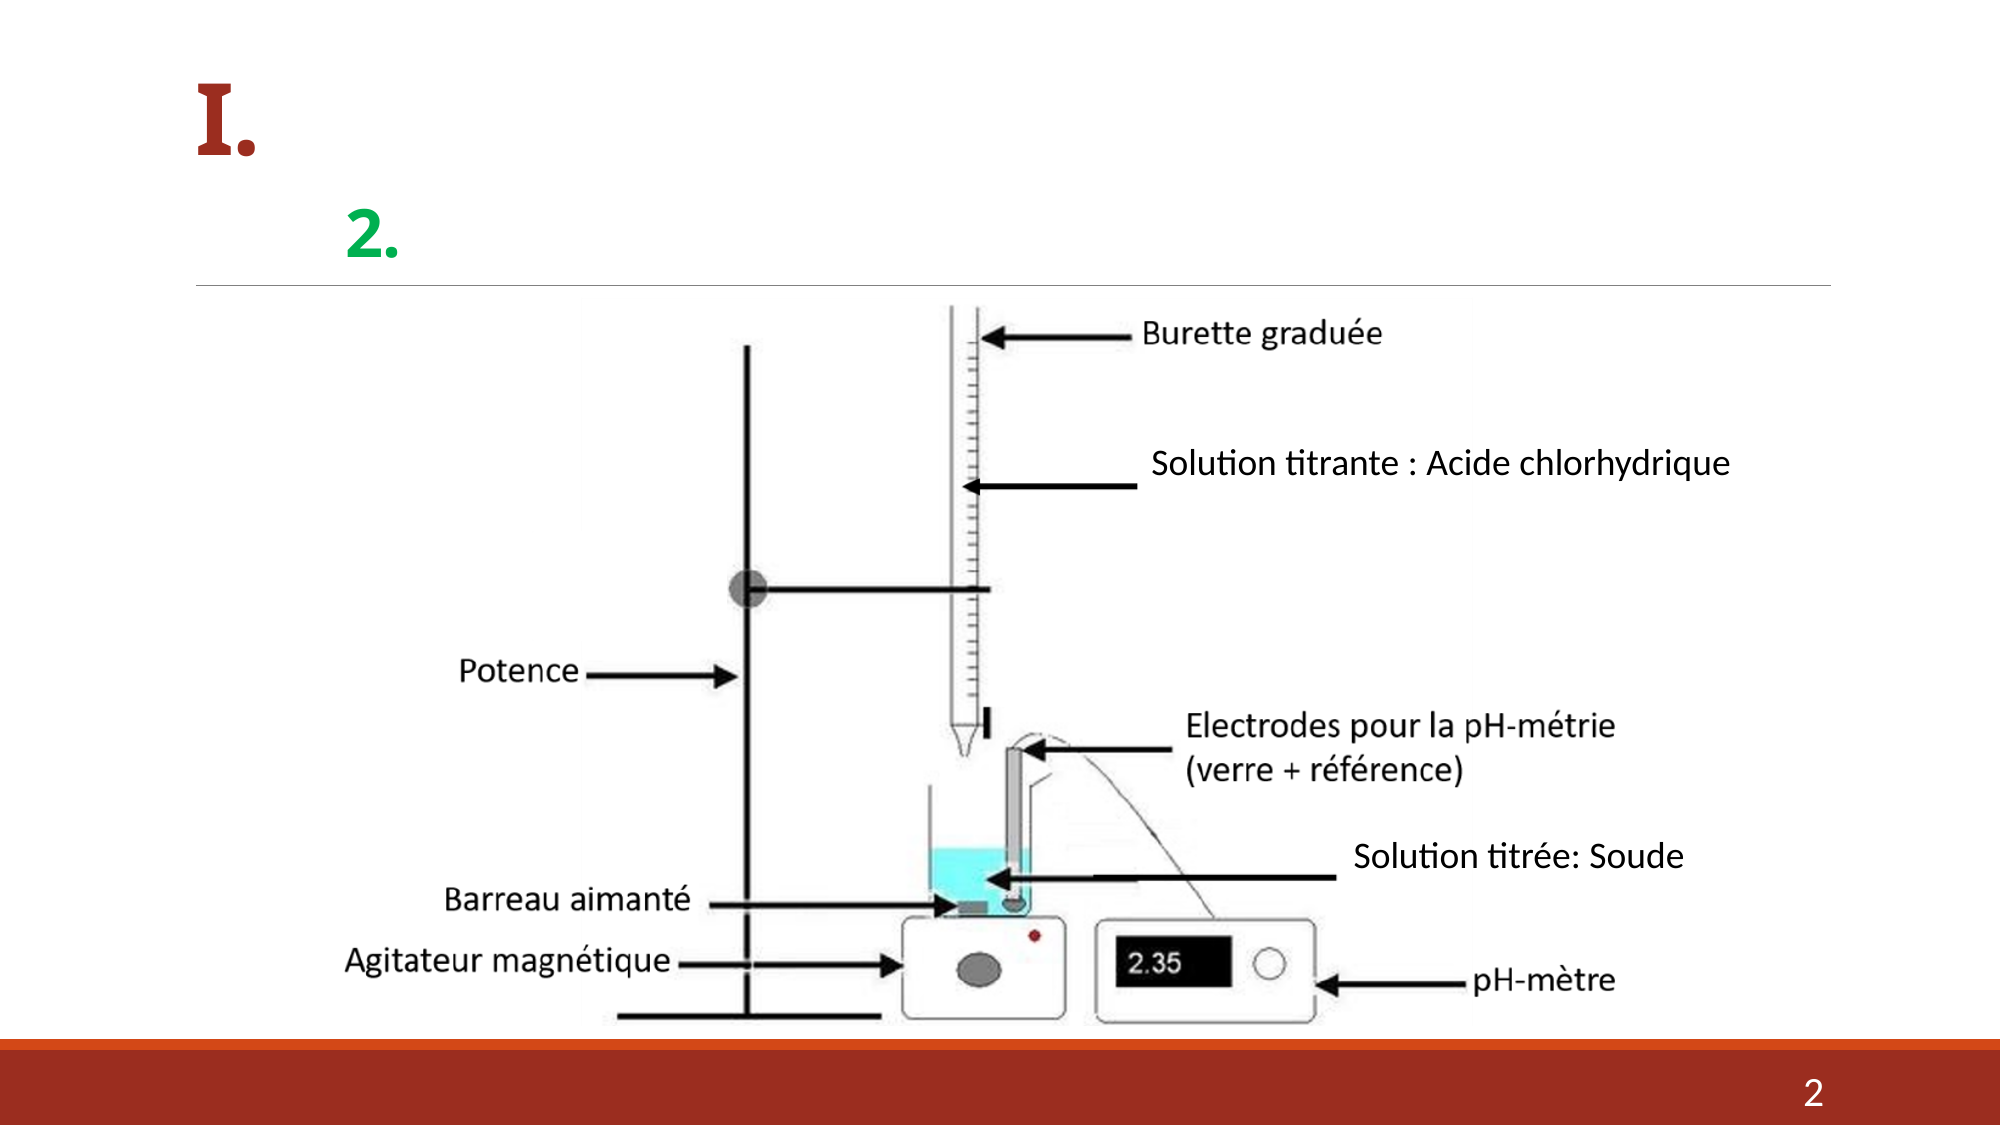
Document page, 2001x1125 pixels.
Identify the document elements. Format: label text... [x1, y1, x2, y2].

slide_number 2 [1624, 1059, 1840, 1120]
picture [321, 297, 1733, 1027]
title I. 2. [180, 47, 1830, 285]
